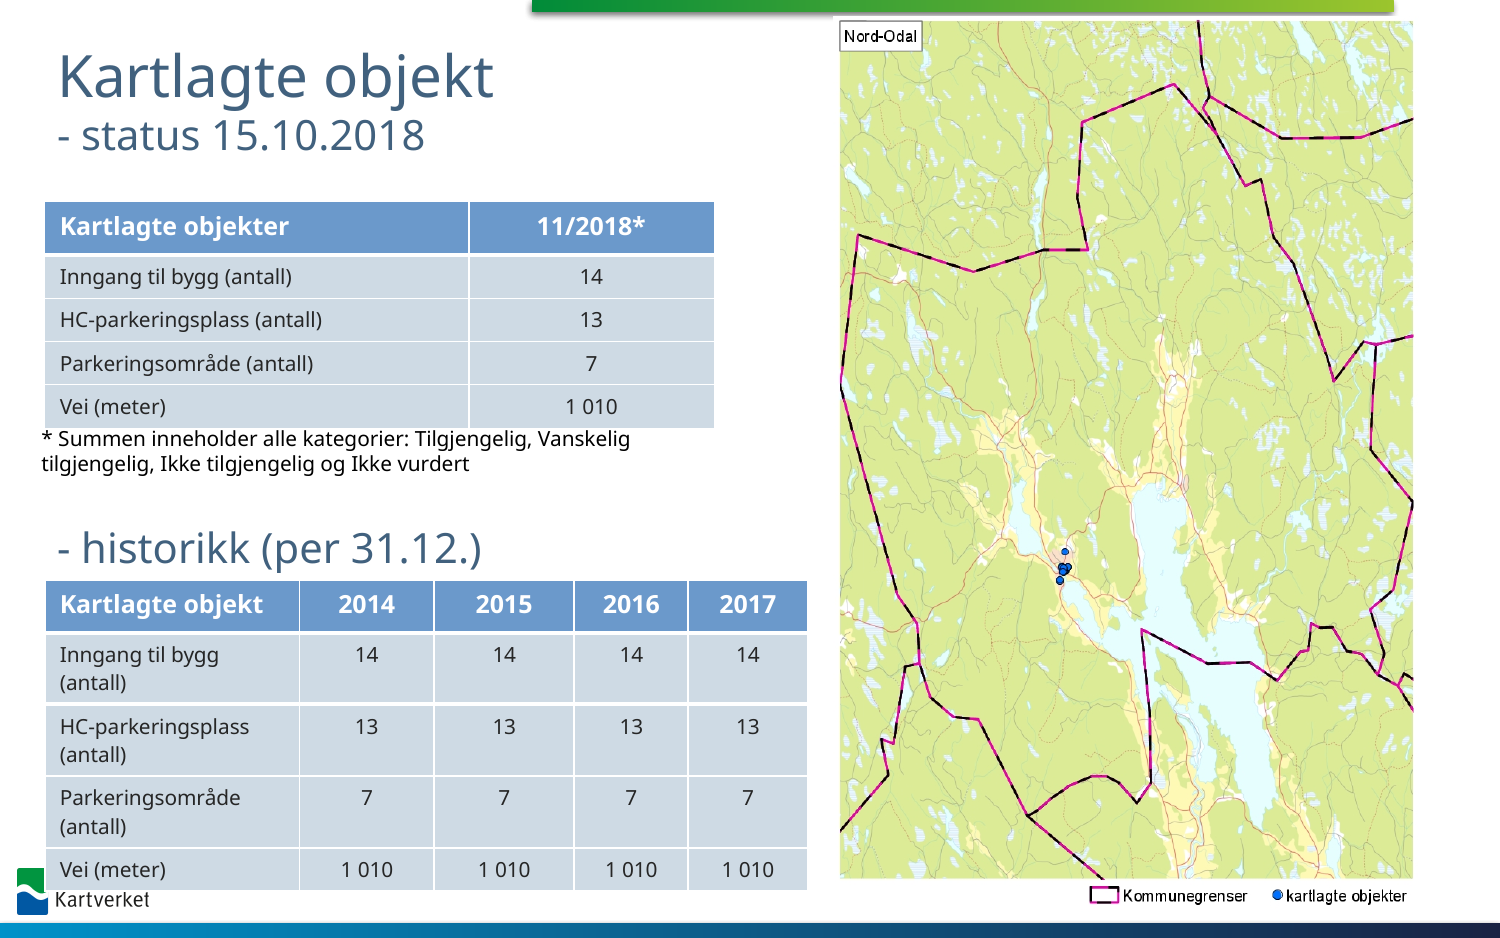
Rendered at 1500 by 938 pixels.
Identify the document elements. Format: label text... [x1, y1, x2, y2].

table_cell 1 010 [300, 849, 433, 890]
table_cell 7 [300, 777, 433, 847]
table_cell 14 [470, 257, 714, 298]
table_cell 1 010 [689, 849, 807, 890]
text_box Kartlagte objekt - status 15.10.2018 [42, 24, 828, 167]
table_header 2014 [300, 581, 433, 631]
table_cell 7 [435, 777, 573, 847]
table_cell Vei (meter) [45, 385, 468, 417]
table_cell Parkeringsområde (antall) [45, 342, 468, 384]
text_box - historikk (per 31.12.) [42, 496, 828, 580]
table_cell 14 [435, 635, 573, 702]
table_cell 13 [575, 706, 687, 775]
table_cell Parkeringsområde (antall) [46, 777, 299, 847]
table_cell 1 010 [470, 385, 714, 428]
table_header 2017 [689, 581, 807, 631]
table_header 11/2018* [470, 202, 714, 253]
table_cell Inngang til bygg (antall) [45, 257, 468, 298]
table_cell HC-parkeringsplass (antall) [46, 706, 299, 775]
table_header Kartlagte objekter [45, 202, 468, 253]
table_header Kartlagte objekt [46, 581, 299, 631]
table_cell HC-parkeringsplass (antall) [45, 299, 468, 341]
table_cell 14 [575, 635, 687, 702]
table_cell 14 [300, 635, 433, 702]
picture [833, 16, 1419, 913]
table_cell 13 [689, 706, 807, 775]
table_cell 14 [689, 635, 807, 702]
table_cell 7 [689, 777, 807, 847]
table_cell Inngang til bygg (antall) [46, 635, 299, 702]
table_cell 7 [575, 777, 687, 847]
table_cell 1 010 [435, 849, 573, 890]
table_cell 13 [435, 706, 573, 775]
table_cell 13 [470, 299, 714, 341]
table_header 2015 [435, 581, 573, 631]
text_box * Summen inneholder alle kategorier: Tilgjengelig, Vanskelig tilgjengelig, Ikke tilgjengelig og Ikke vurdert [26, 417, 711, 483]
table_cell 7 [470, 342, 714, 384]
table_cell Vei (meter) [46, 849, 299, 890]
table_cell 13 [300, 706, 433, 775]
table_cell 1 010 [575, 849, 687, 890]
table_header 2016 [575, 581, 687, 631]
